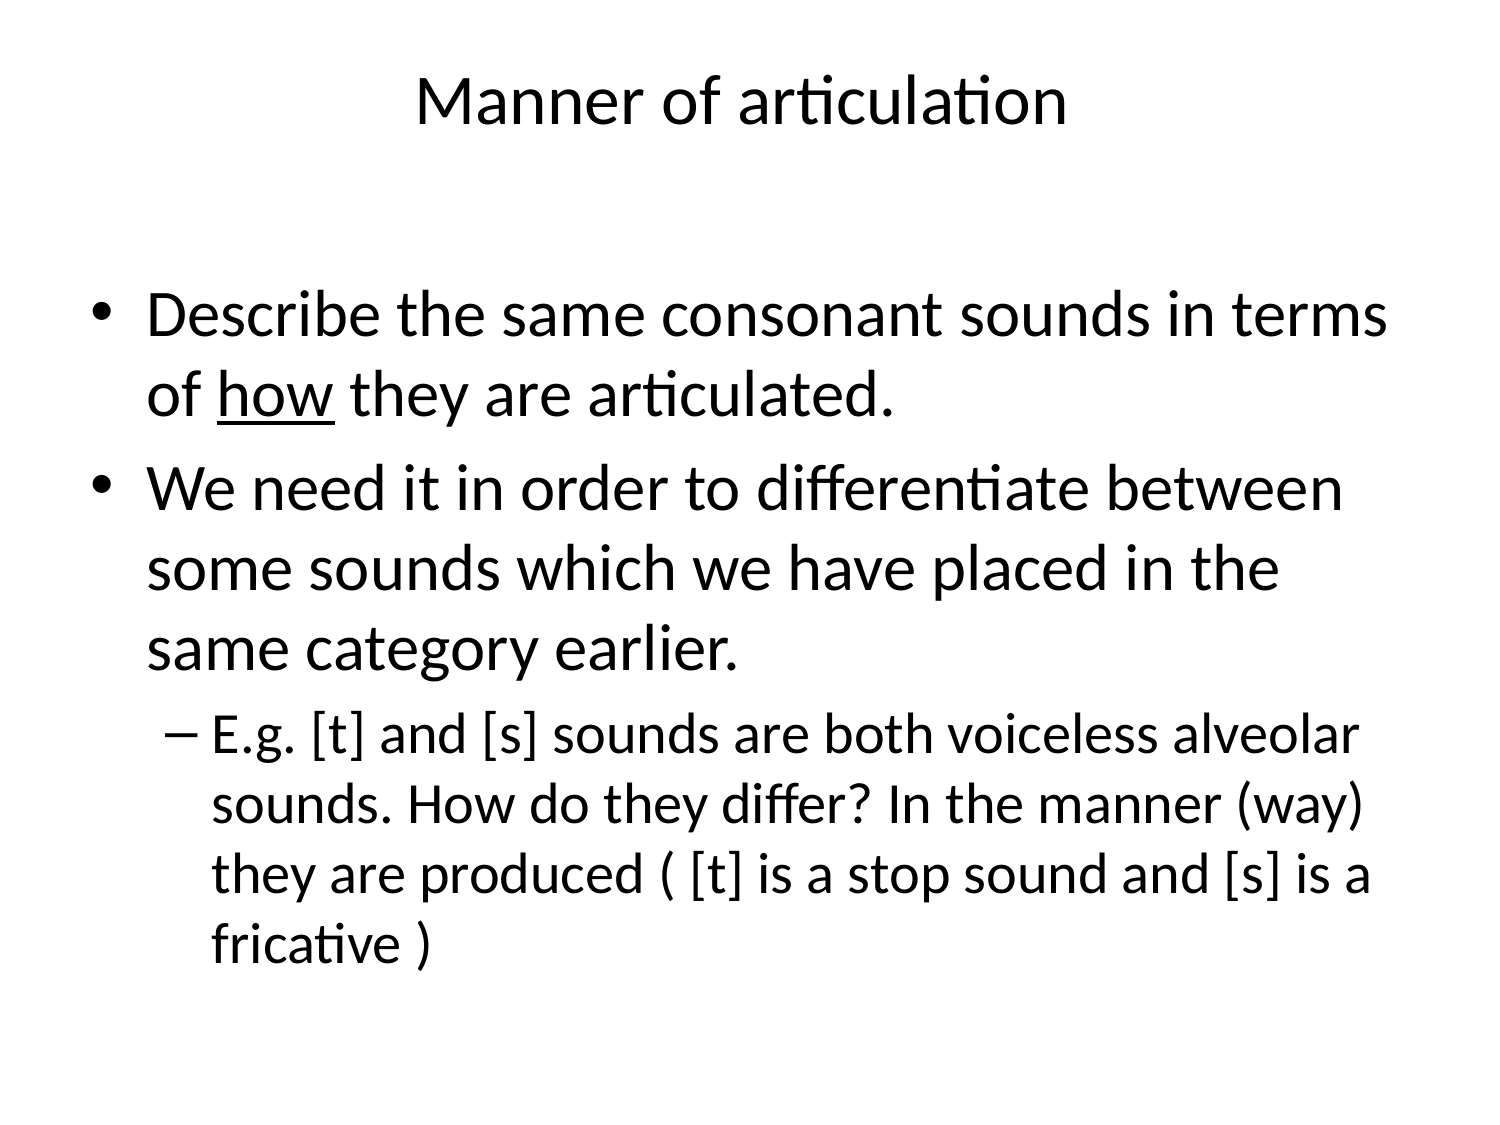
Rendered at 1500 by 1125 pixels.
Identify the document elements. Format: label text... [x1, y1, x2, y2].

list Describe the same consonant sounds in terms of how they are articulated. We need it in order to differentiate between some sounds which we have placed in the same category earlier. E.g. [t] and [s] sounds are both voiceless alveolar sounds. How do they differ? In the manner (way) they are produced ( [t] is a stop sound and [s] is a fricative ) [75, 262, 1425, 1005]
title Manner of articulation [75, 45, 1425, 233]
